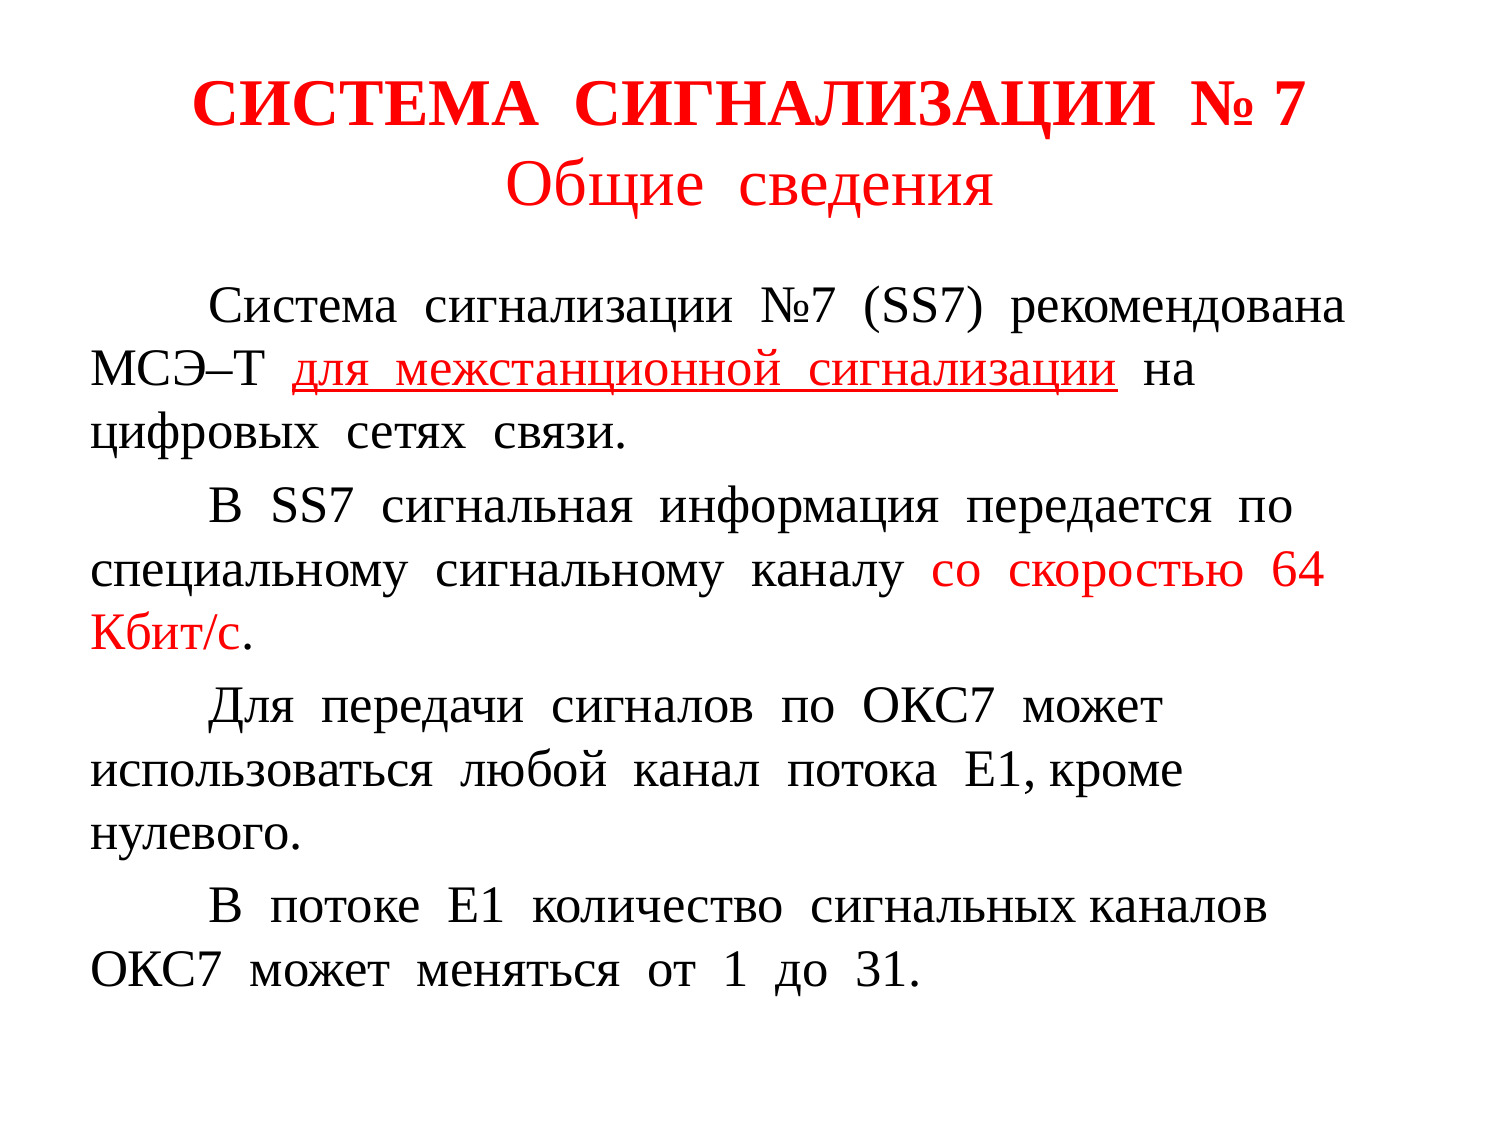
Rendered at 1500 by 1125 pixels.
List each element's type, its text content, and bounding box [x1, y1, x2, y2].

list Система сигнализации №7 (SS7) рекомендована МСЭ–Т для межстанционной сигнализации на цифровых сетях связи. В SS7 сигнальная информация передается по специальному сигнальному каналу со скоростью 64 Кбит/с. Для передачи сигналов по ОКС7 может использоваться любой канал потока Е1, кроме нулевого. В потоке Е1 количество сигнальных каналов ОКС7 может меняться от 1 до 31. [75, 262, 1425, 1005]
title Система сигнализации № 7 Общие сведения [75, 45, 1425, 233]
